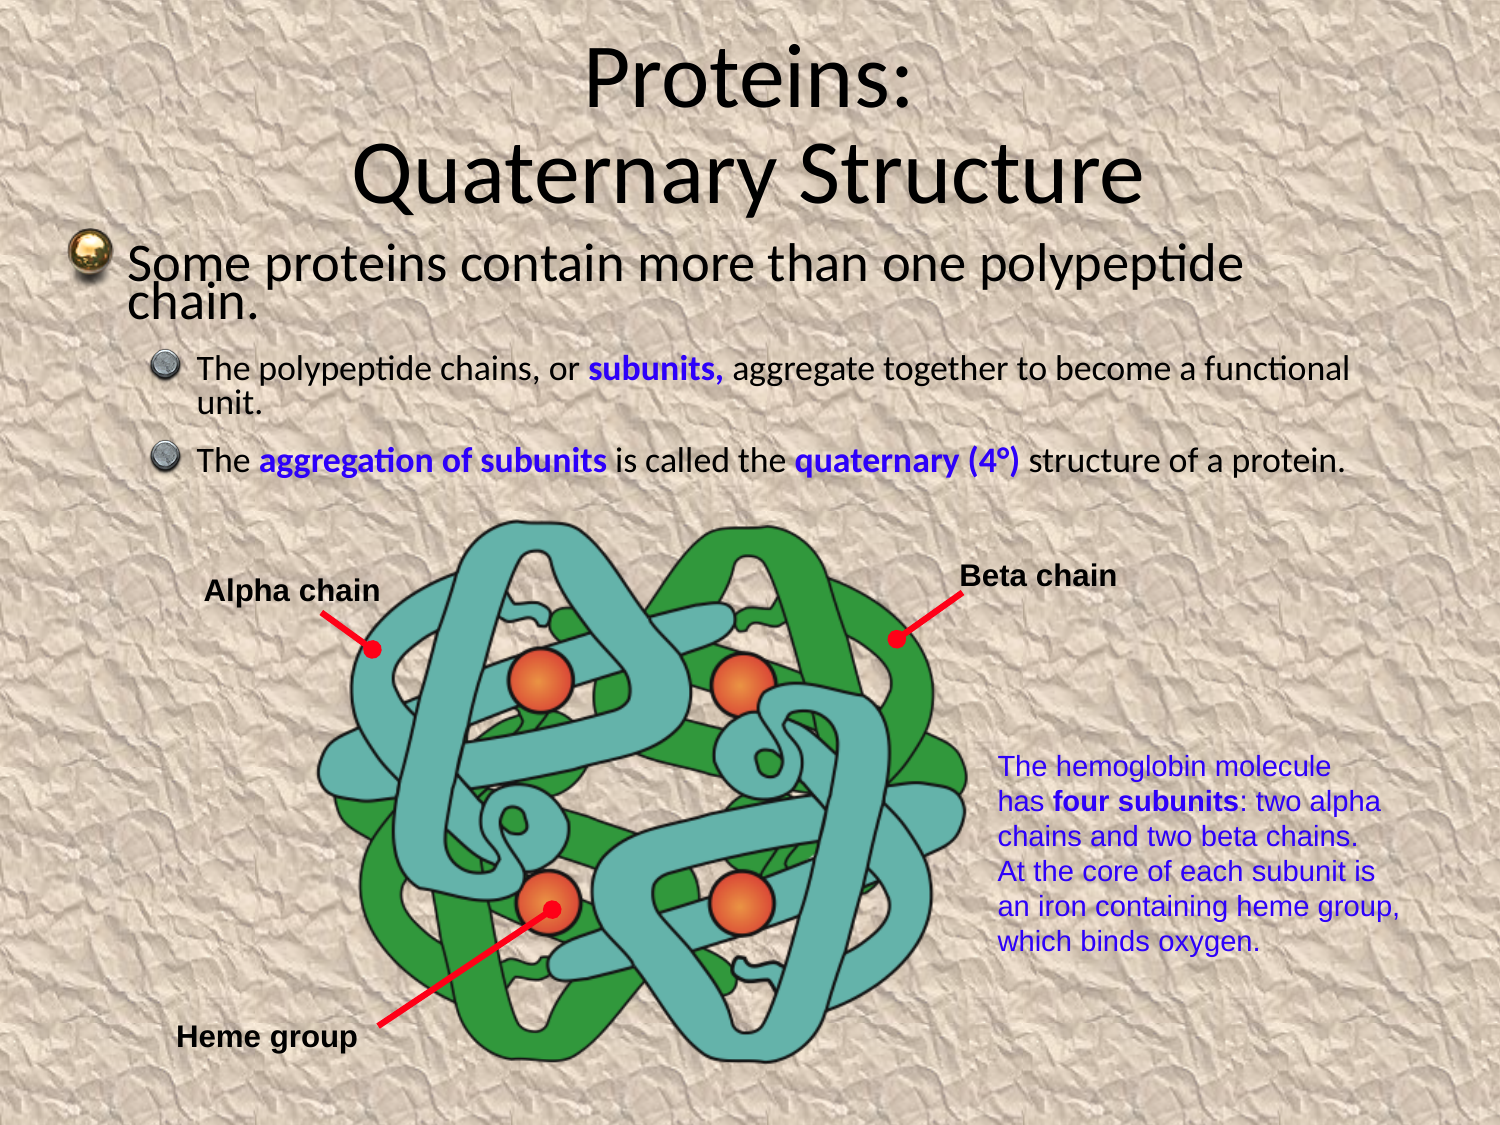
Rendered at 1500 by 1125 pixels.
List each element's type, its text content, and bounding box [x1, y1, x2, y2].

title Proteins: Quaternary Structure [0, 0, 1500, 230]
picture [147, 439, 183, 477]
text_box Alpha chain [190, 569, 283, 613]
picture [147, 348, 183, 385]
picture [67, 228, 114, 290]
text_box Beta chain [1008, 555, 1134, 598]
picture [288, 477, 1003, 1099]
list Some proteins contain more than one polypeptide chain. The polypeptide chains, or subunits, aggregate together to become a functional unit. The aggregation of subunits is called the quaternary (4°) structure of a protein. [52, 246, 1380, 519]
text_box Heme group [162, 1016, 283, 1062]
text_box The hemoglobin molecule has four subunits: two alpha chains and two beta chains. At the core of each subunit is an iron containing heme group, which binds oxygen. [1008, 746, 1414, 948]
